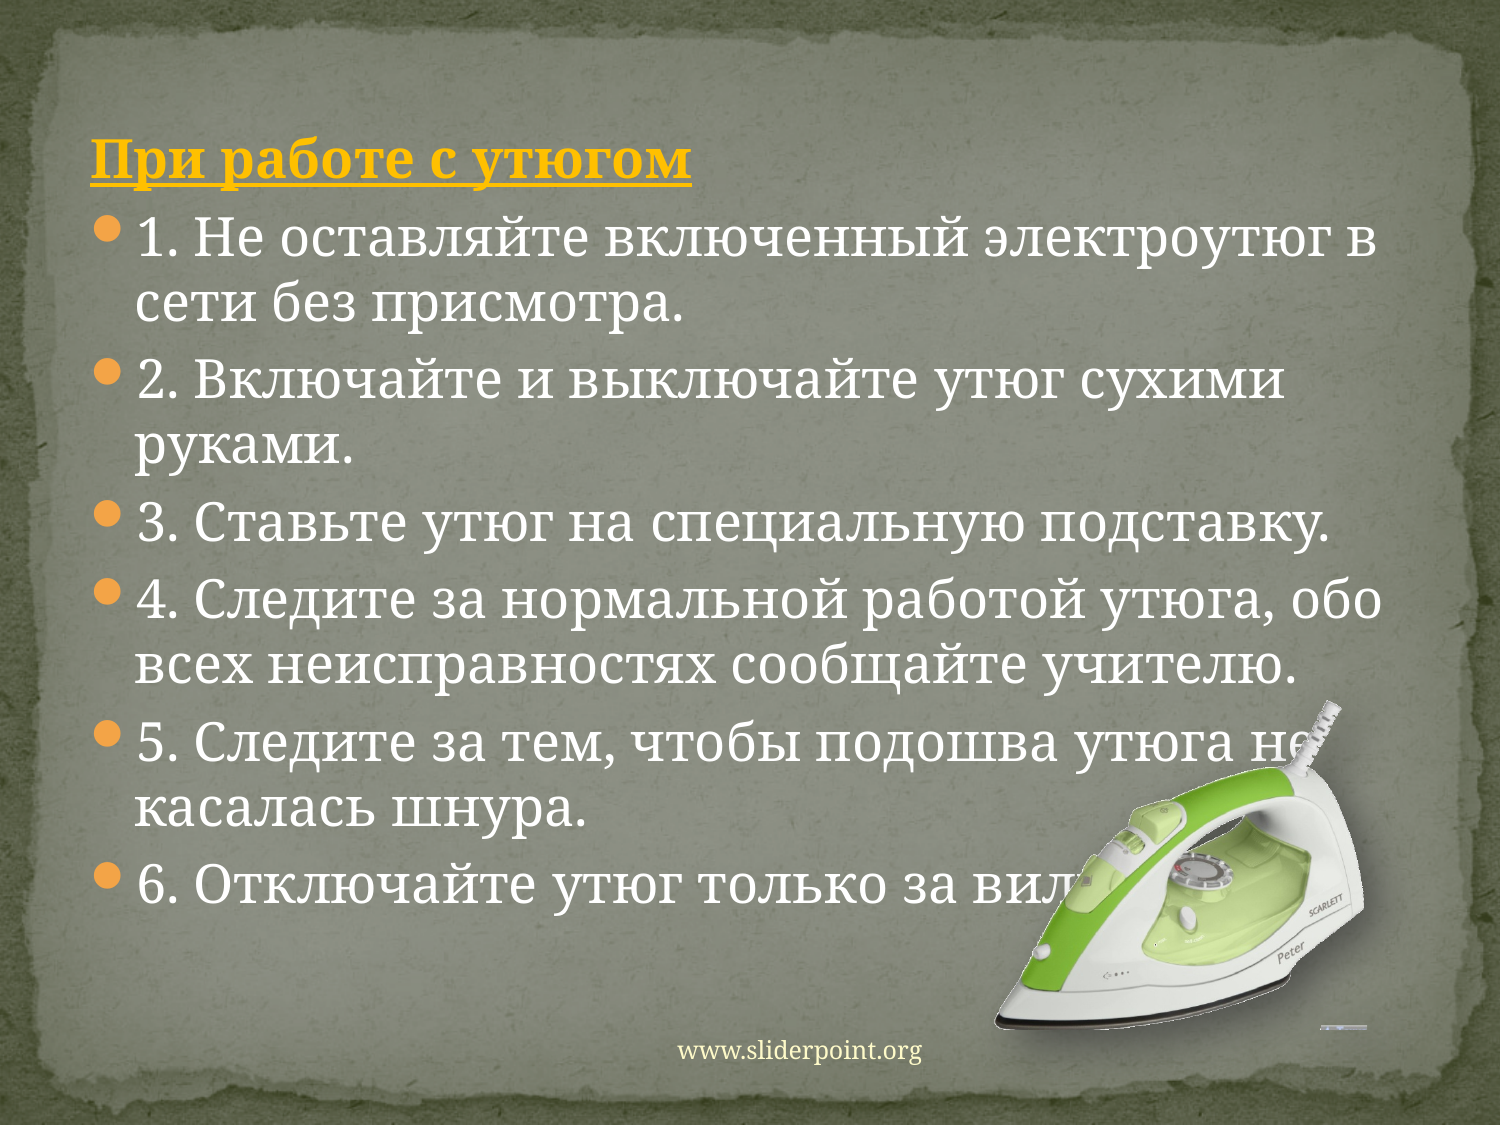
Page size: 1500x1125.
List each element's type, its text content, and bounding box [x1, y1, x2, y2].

picture [984, 691, 1368, 1030]
footer www.sliderpoint.org [350, 1017, 938, 1081]
list При работе с утюгом 1. Не оставляйте включенный электроутюг в сети без присмотра. 2. Включайте и выключайте утюг сухими руками. 3. Ставьте утюг на специальную подставку. 4. Следите за нормальной работой утюга, обо всех неисправностях сообщайте учителю. 5. Следите за тем, чтобы подошва утюга не касалась шнура. 6. Отключайте утюг только за вилку. [74, 116, 1426, 1001]
